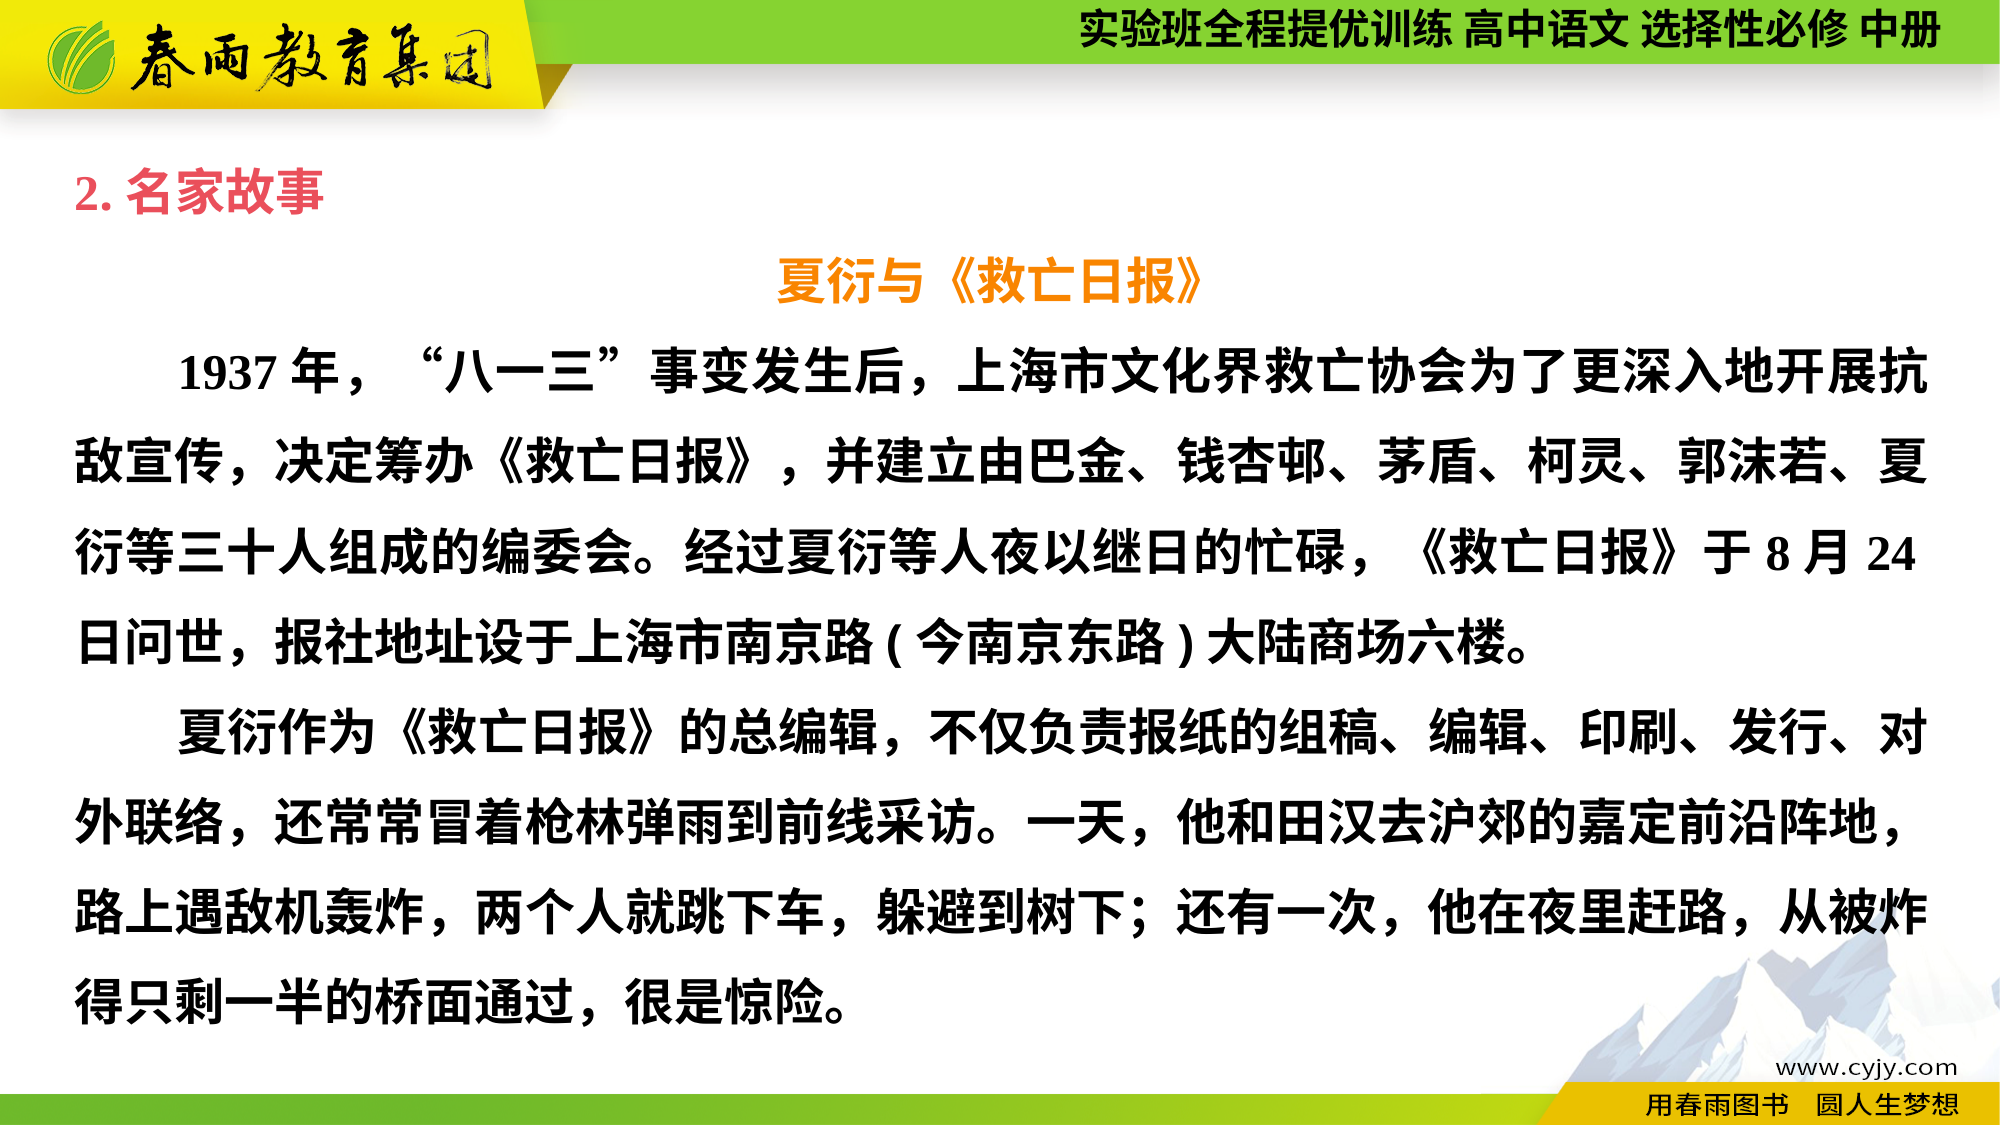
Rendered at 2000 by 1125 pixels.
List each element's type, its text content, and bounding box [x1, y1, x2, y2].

list 2.名家故事 夏衍与《救亡日报》 1937年，“八一三”事变发生后，上海市文化界救亡协会为了更深入地开展抗敌宣传，决定筹办《救亡日报》，并建立由巴金、钱杏邨、茅盾、柯灵、郭沫若、夏衍等三十人组成的编委会。经过夏衍等人夜以继日的忙碌，《救亡日报》于8月24日问世，报社地址设于上海市南京路(今南京东路)大陆商场六楼。 夏衍作为《救亡日报》的总编辑，不仅负责报纸的组稿、编辑、印刷、发行、对外联络，还常常冒着枪林弹雨到前线采访。一天，他和田汉去沪郊的嘉定前沿阵地，路上遇敌机轰炸，两个人就跳下车，躲避到树下；还有一次，他在夜里赶路，从被炸得只剩一半的桥面通过，很是惊险。 [59, 122, 1944, 1047]
picture [0, 0, 2000, 1125]
